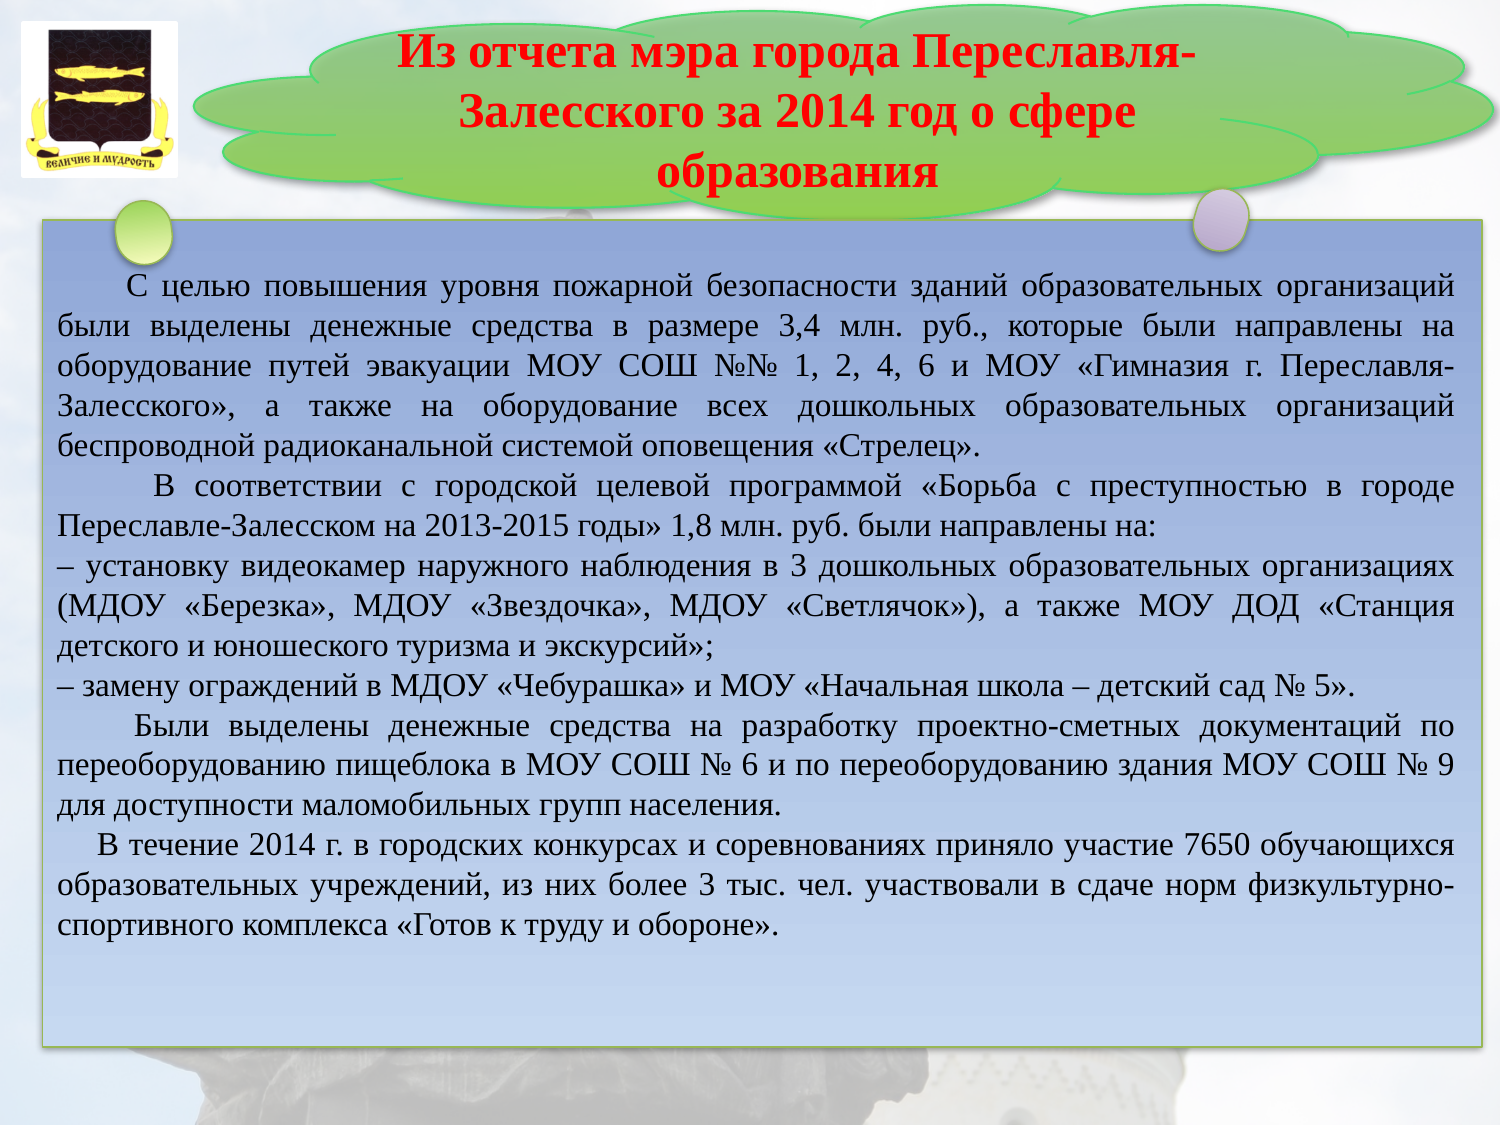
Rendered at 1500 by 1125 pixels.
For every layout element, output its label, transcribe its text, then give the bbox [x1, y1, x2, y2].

text_box [42, 219, 1483, 1048]
text_box С целью повышения уровня пожарной безопасности зданий образовательных организаций были выделены денежные средства в размере 3,4 млн. руб., которые были направлены на оборудование путей эвакуации МОУ СОШ №№ 1, 2, 4, 6 и МОУ «Гимназия г. Переславля-Залесского», а также на оборудование всех дошкольных образовательных организаций беспроводной радиоканальной системой оповещения «Стрелец». В соответствии с городской целевой программой «Борьба с преступностью в городе Переславле-Залесском на 2013-2015 годы» 1,8 млн. руб. были направлены на: – установку видеокамер наружного наблюдения в 3 дошкольных образовательных организациях (МДОУ «Березка», МДОУ «Звездочка», МДОУ «Светлячок»), а также МОУ ДОД «Станция детского и юношеского туризма и экскурсий»; – замену ограждений в МДОУ «Чебурашка» и МОУ «Начальная школа – детский сад № 5». Были выделены денежные средства на разработку проектно-сметных документаций по переоборудованию пищеблока в МОУ СОШ № 6 и по переоборудованию здания МОУ СОШ № 9 для доступности маломобильных групп населения. В течение 2014 г. в городских конкурсах и соревнованиях приняло участие 7650 обучающихся образовательных учреждений, из них более 3 тыс. чел. участвовали в сдаче норм физкультурно-спортивного комплекса «Готов к труду и обороне». [42, 251, 1472, 950]
text_box [21, 21, 178, 178]
text_box [1192, 187, 1250, 252]
text_box [114, 200, 174, 266]
text_box Из отчета мэра города Переславля-Залесского за 2014 год о сфере образования [191, 2, 1496, 217]
